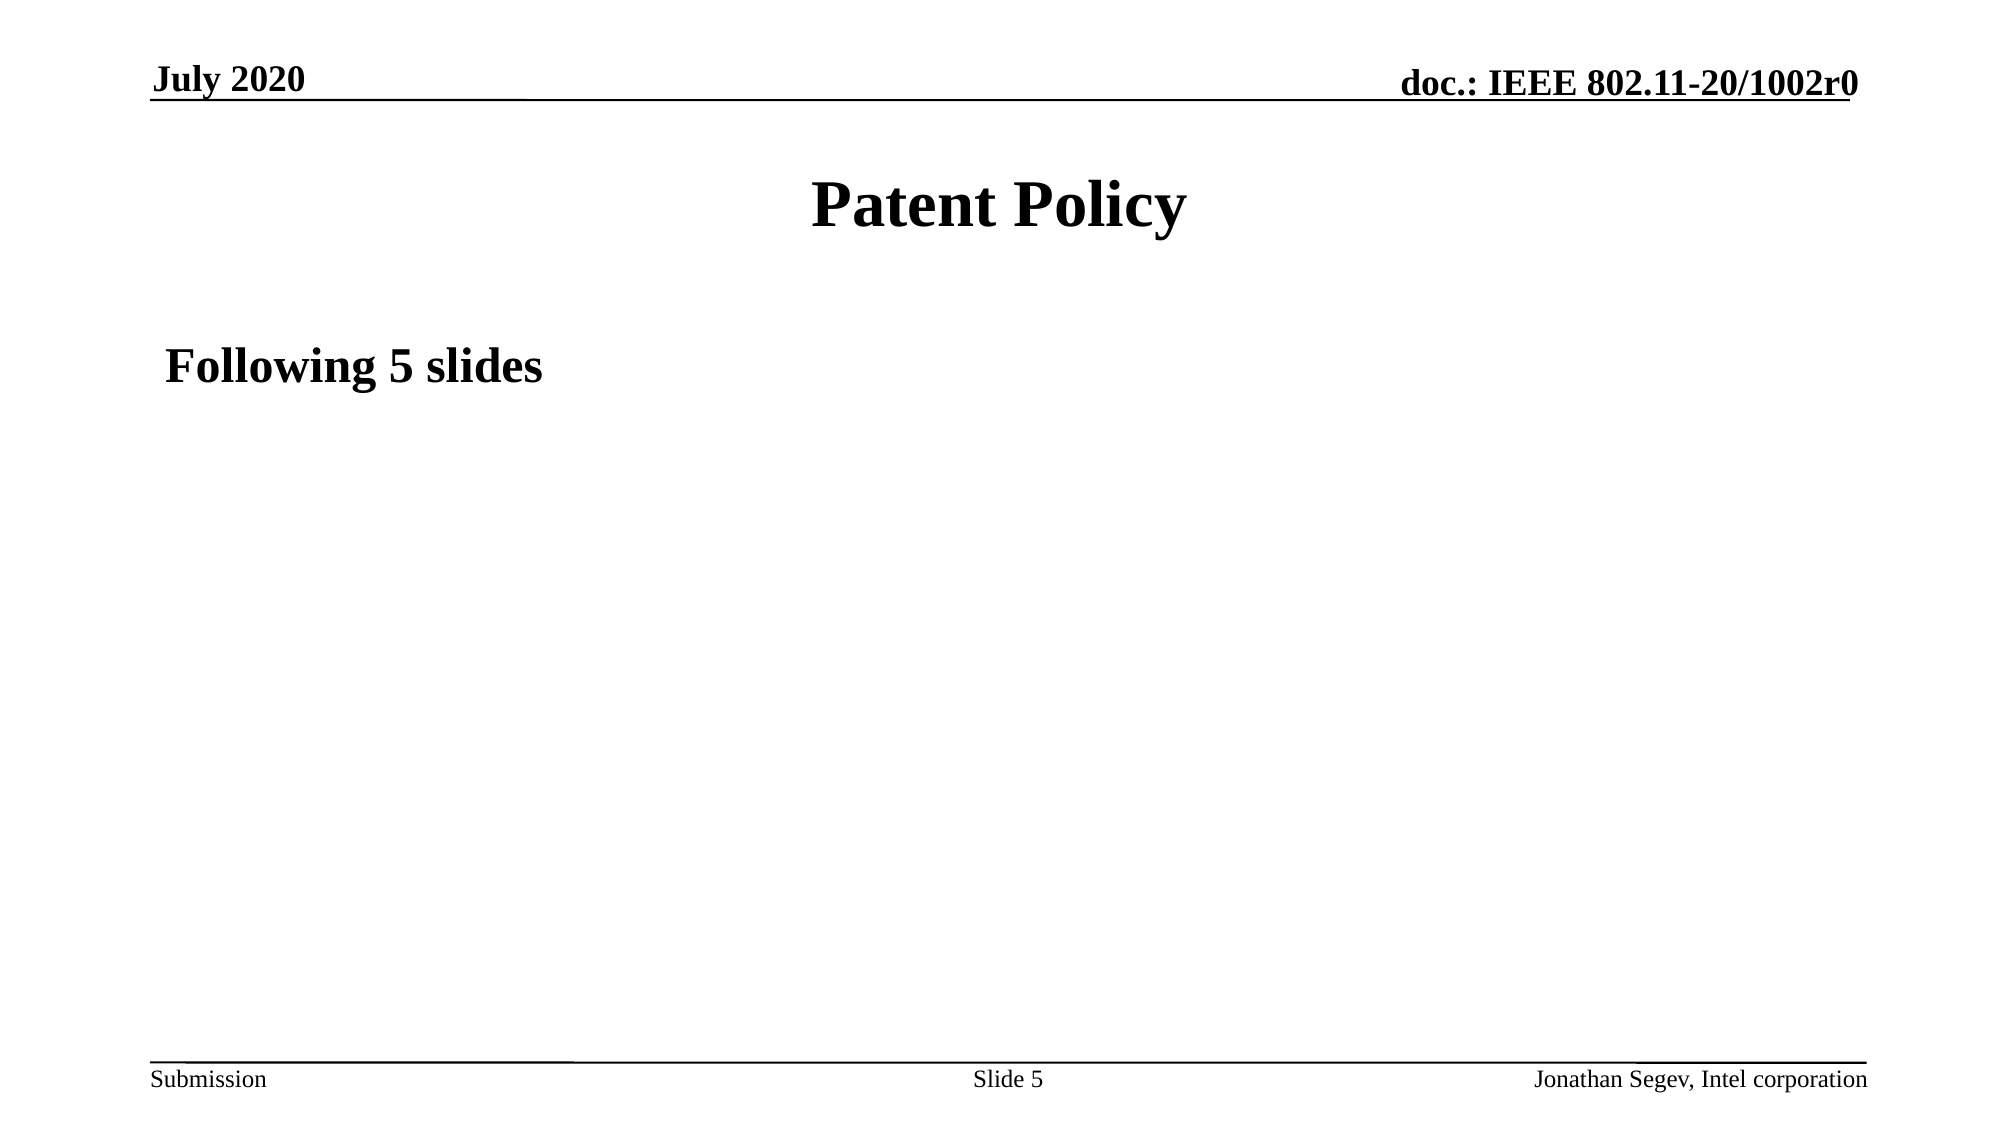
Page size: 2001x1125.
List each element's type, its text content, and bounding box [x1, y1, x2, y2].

footer Jonathan Segev, Intel corporation [1171, 1061, 1869, 1093]
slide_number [152, 54, 563, 100]
slide_number Slide 5 [950, 1061, 1067, 1123]
title Patent Policy [149, 112, 1850, 288]
list Following 5 slides [149, 324, 1850, 1000]
